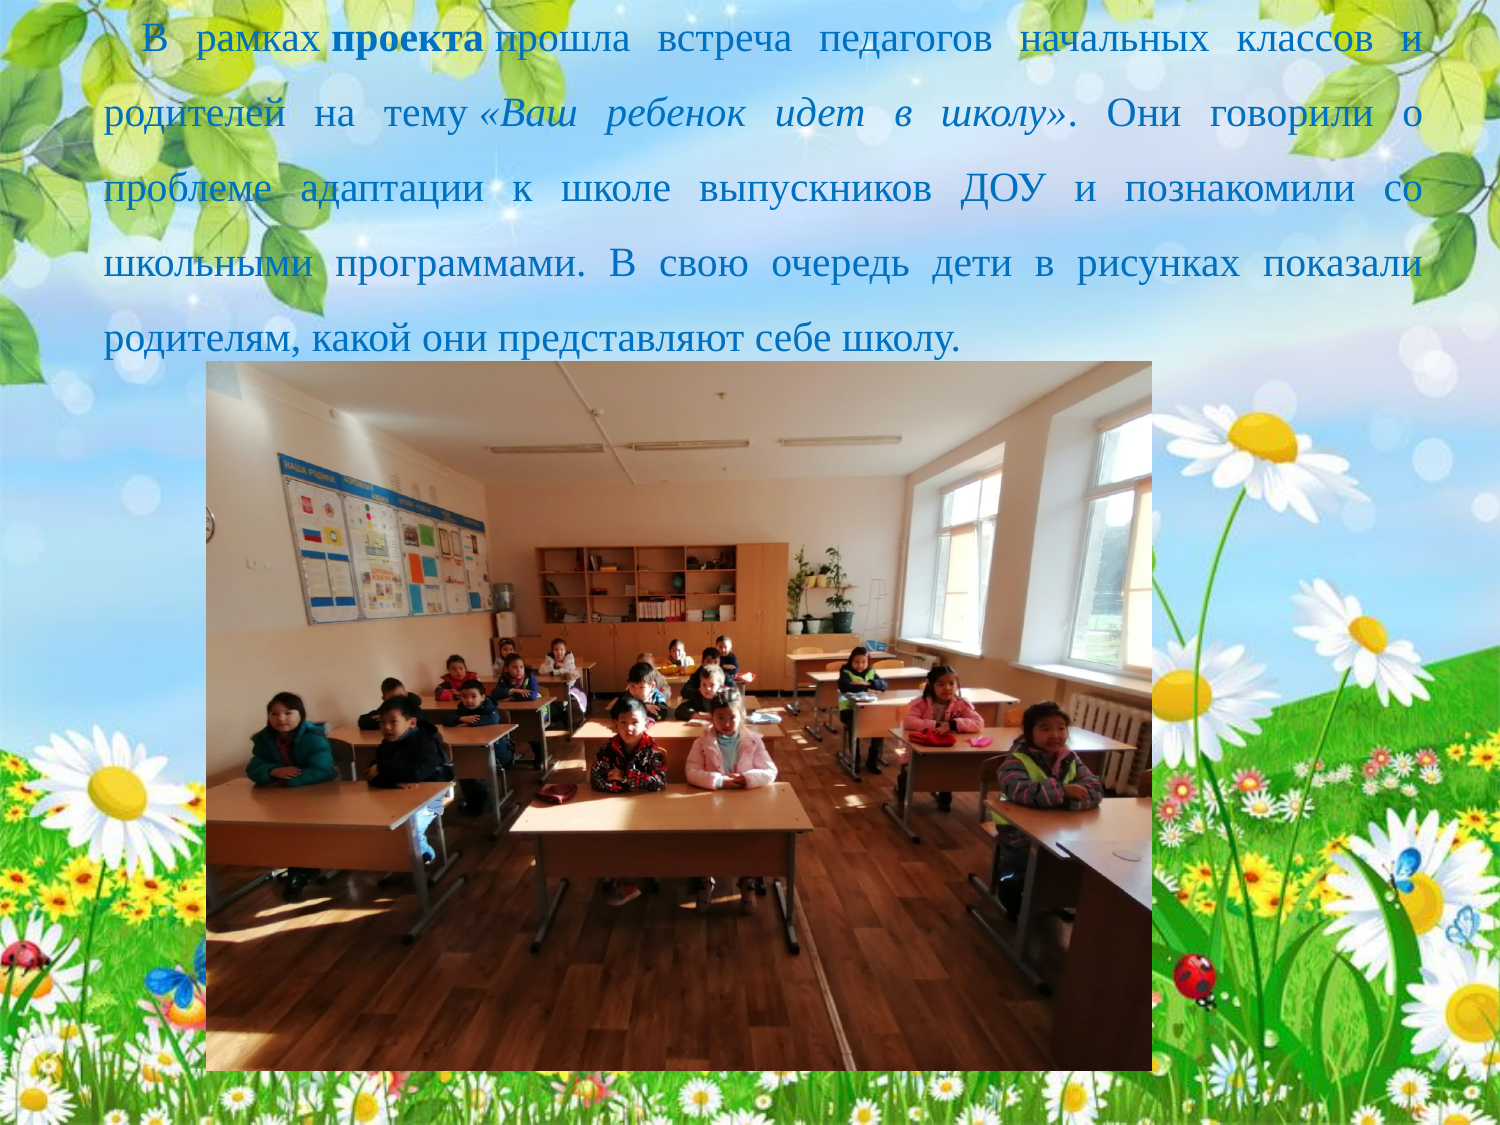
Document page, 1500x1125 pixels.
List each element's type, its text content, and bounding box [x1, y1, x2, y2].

picture [0, 0, 1500, 1125]
title В рамках проекта прошла встреча педагогов начальных классов и родителей на тему «Ваш ребенок идет в школу». Они говорили о проблеме адаптации к школе выпускников ДОУ и познакомили со школьными программами. В свою очередь дети в рисунках показали родителям, какой они представляют себе школу. [88, 78, 1439, 266]
